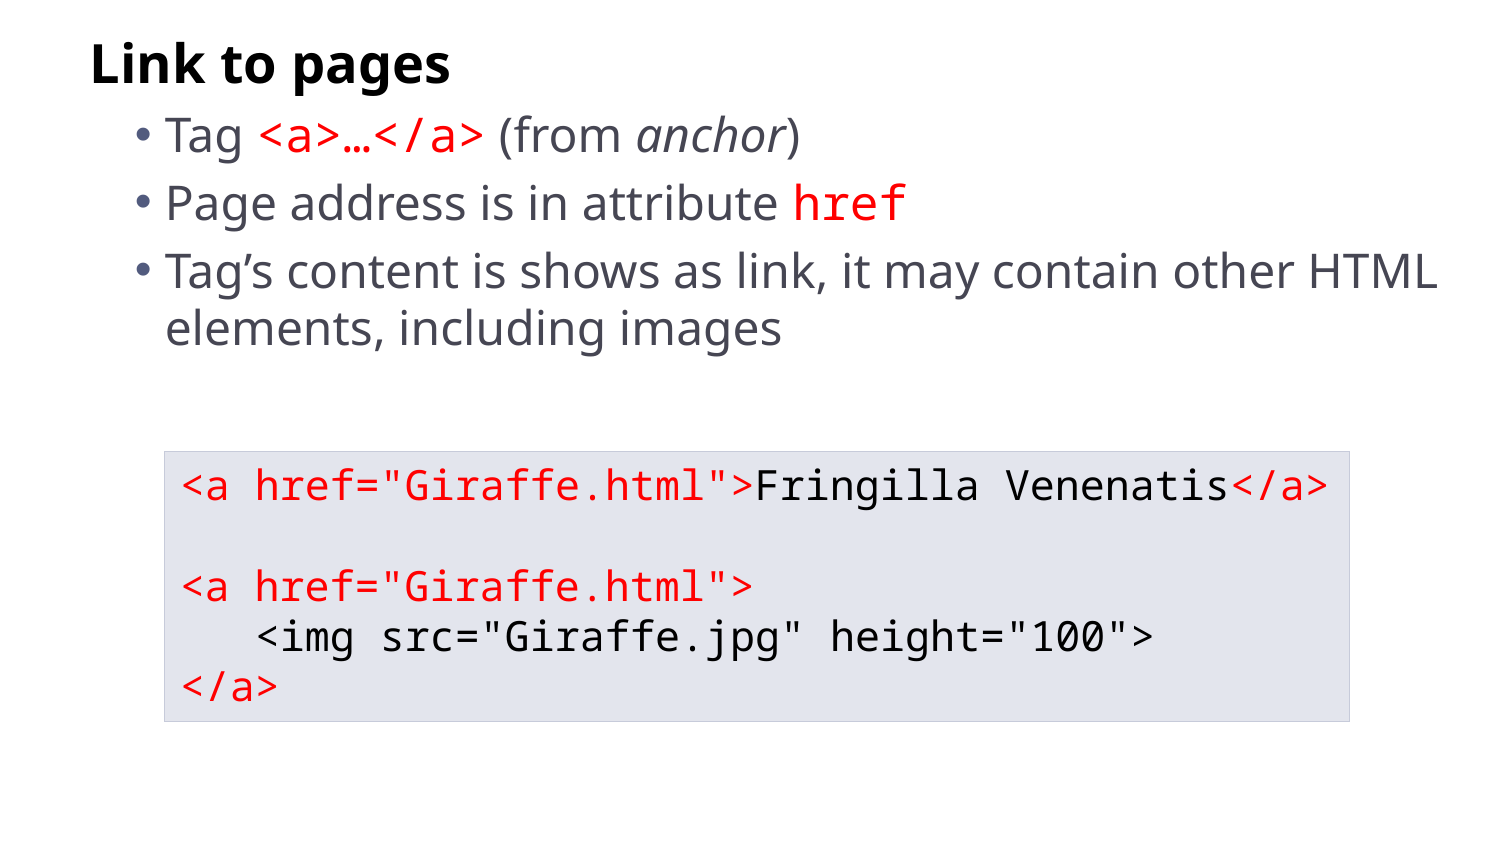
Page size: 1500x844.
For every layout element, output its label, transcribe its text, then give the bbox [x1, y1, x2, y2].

list Link to pages Tag <a>…</a> (from anchor) Page address is in attribute href Tag’s content is shows as link, it may contain other HTML elements, including images [75, 21, 1475, 835]
text_box <a href="Giraffe.html">Fringilla Venenatis</a> <a href="Giraffe.html"> <img src="Giraffe.jpg" height="100"> </a> [164, 451, 1350, 722]
